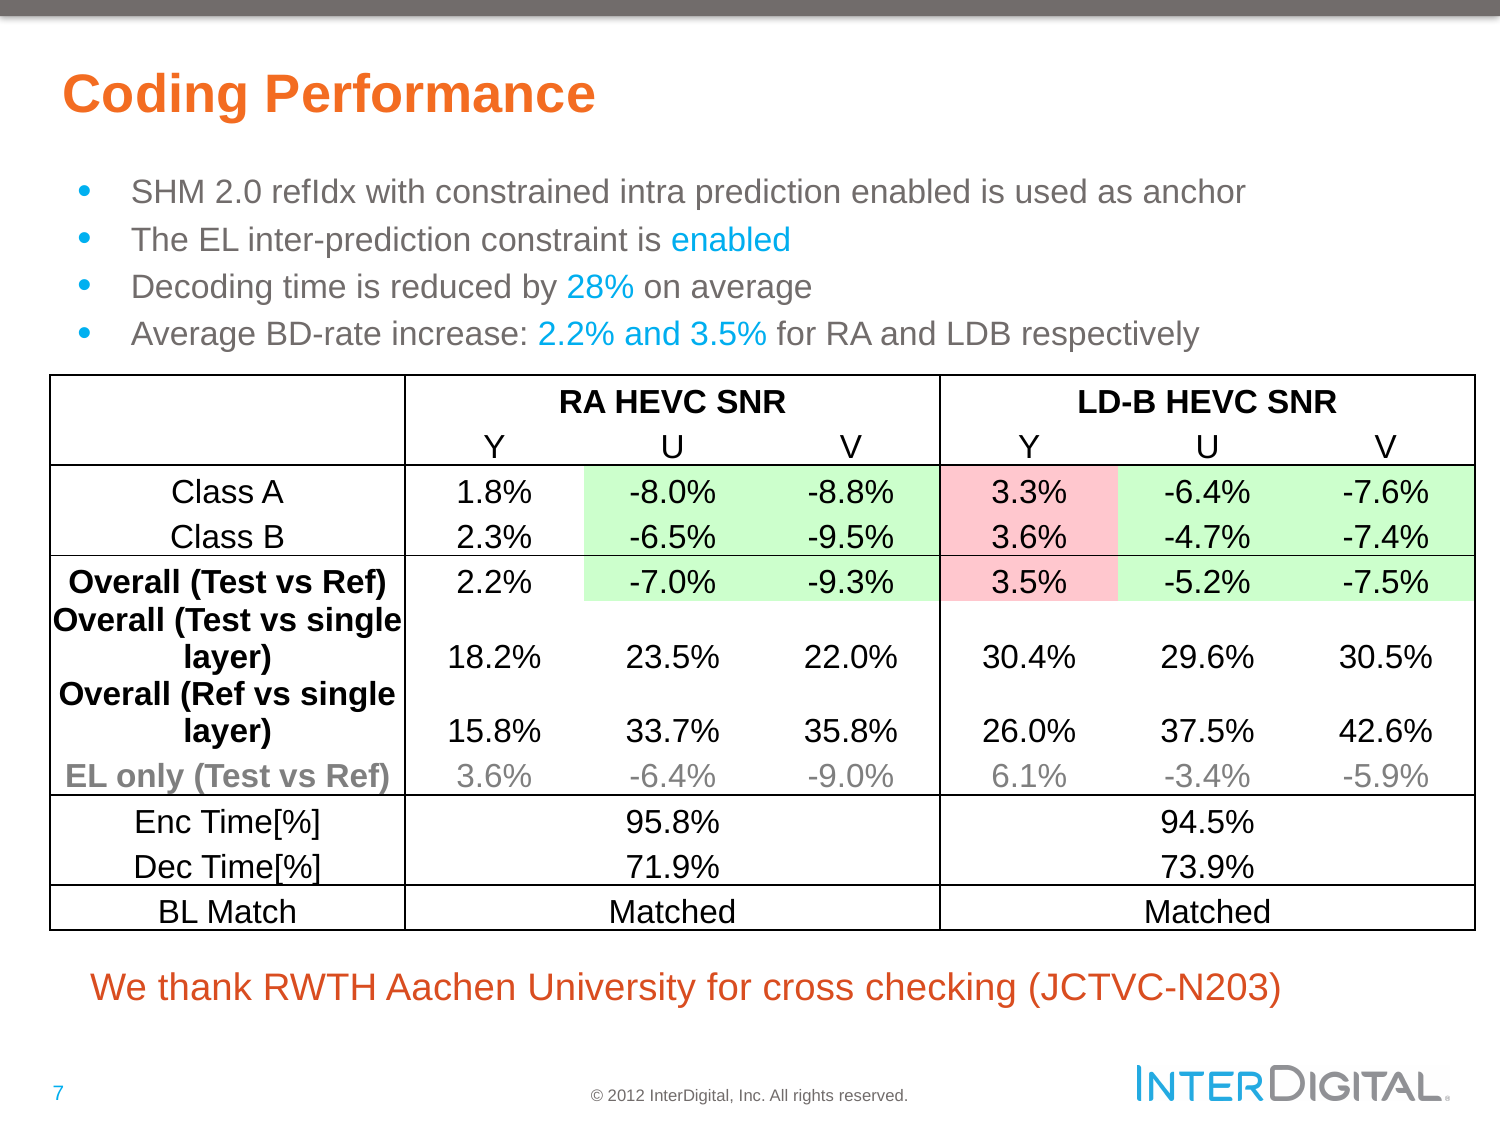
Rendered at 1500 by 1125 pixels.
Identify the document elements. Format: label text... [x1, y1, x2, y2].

table_cell Enc Time[%] [51, 796, 404, 840]
table_cell 3.3% [941, 466, 1118, 510]
picture [1137, 1065, 1450, 1101]
table_cell Class A [51, 466, 404, 510]
table_cell 2.2% [406, 556, 584, 601]
table_cell EL only (Test vs Ref) [51, 750, 404, 794]
table_cell 29.6% [1118, 601, 1297, 675]
title Coding Performance [48, 45, 1438, 138]
table_cell Matched [406, 886, 939, 929]
table_cell 37.5% [1118, 675, 1297, 750]
text_box We thank RWTH Aachen University for cross checking (JCTVC-N203) [75, 962, 1375, 1025]
table_cell 3.5% [941, 556, 1118, 601]
table_cell Overall (Test vs single layer) [51, 601, 404, 675]
table_cell 26.0% [941, 675, 1118, 750]
table_cell Y [941, 420, 1118, 464]
table_cell 2.3% [406, 510, 584, 555]
table_cell -6.5% [584, 510, 762, 555]
table_cell -5.9% [1297, 750, 1474, 794]
table_cell 73.9% [941, 840, 1474, 884]
table_cell -8.8% [762, 466, 939, 510]
table_cell -7.6% [1297, 466, 1474, 510]
table_header LD-B HEVC SNR [941, 376, 1474, 420]
table_cell 18.2% [406, 601, 584, 675]
table_cell 42.6% [1297, 675, 1474, 750]
table_cell U [584, 420, 762, 464]
table_cell -5.2% [1118, 556, 1297, 601]
table_cell -9.3% [762, 556, 939, 601]
table_cell Class B [51, 510, 404, 555]
table_cell 3.6% [941, 510, 1118, 555]
table_cell -9.5% [762, 510, 939, 555]
table_cell U [1118, 420, 1297, 464]
table_cell 15.8% [406, 675, 584, 750]
table_cell -7.5% [1297, 556, 1474, 601]
table_cell Overall (Ref vs single layer) [51, 675, 404, 750]
table_cell 22.0% [762, 601, 939, 675]
table_cell -7.0% [584, 556, 762, 601]
table_cell -3.4% [1118, 750, 1297, 794]
table_cell V [1297, 420, 1474, 464]
table_cell Dec Time[%] [51, 840, 404, 884]
table_cell V [762, 420, 939, 464]
table_cell Y [406, 420, 584, 464]
table_cell 33.7% [584, 675, 762, 750]
table_cell -6.4% [584, 750, 762, 794]
table_cell 71.9% [406, 840, 939, 884]
table_cell -7.4% [1297, 510, 1474, 555]
table_cell -6.4% [1118, 466, 1297, 510]
table_cell BL Match [51, 886, 404, 929]
table_cell 30.5% [1297, 601, 1474, 675]
text_box SHM 2.0 refIdx with constrained intra prediction enabled is used as anchor The EL inter-prediction constraint is enabled Decoding time is reduced by 28% on average Average BD-rate increase: 2.2% and 3.5% for RA and LDB respectively [62, 162, 1338, 363]
table_cell 94.5% [941, 796, 1474, 840]
table_header [51, 376, 404, 420]
table_cell -9.0% [762, 750, 939, 794]
table_cell [51, 420, 404, 464]
table_cell 1.8% [406, 466, 584, 510]
table_cell 6.1% [941, 750, 1118, 794]
table_cell 23.5% [584, 601, 762, 675]
table_cell -8.0% [584, 466, 762, 510]
table_cell 30.4% [941, 601, 1118, 675]
table_cell -4.7% [1118, 510, 1297, 555]
table_cell Matched [941, 886, 1474, 929]
table_cell 35.8% [762, 675, 939, 750]
table_header RA HEVC SNR [406, 376, 939, 420]
table_cell Overall (Test vs Ref) [51, 556, 404, 601]
table_cell 3.6% [406, 750, 584, 794]
table_cell 95.8% [406, 796, 939, 840]
